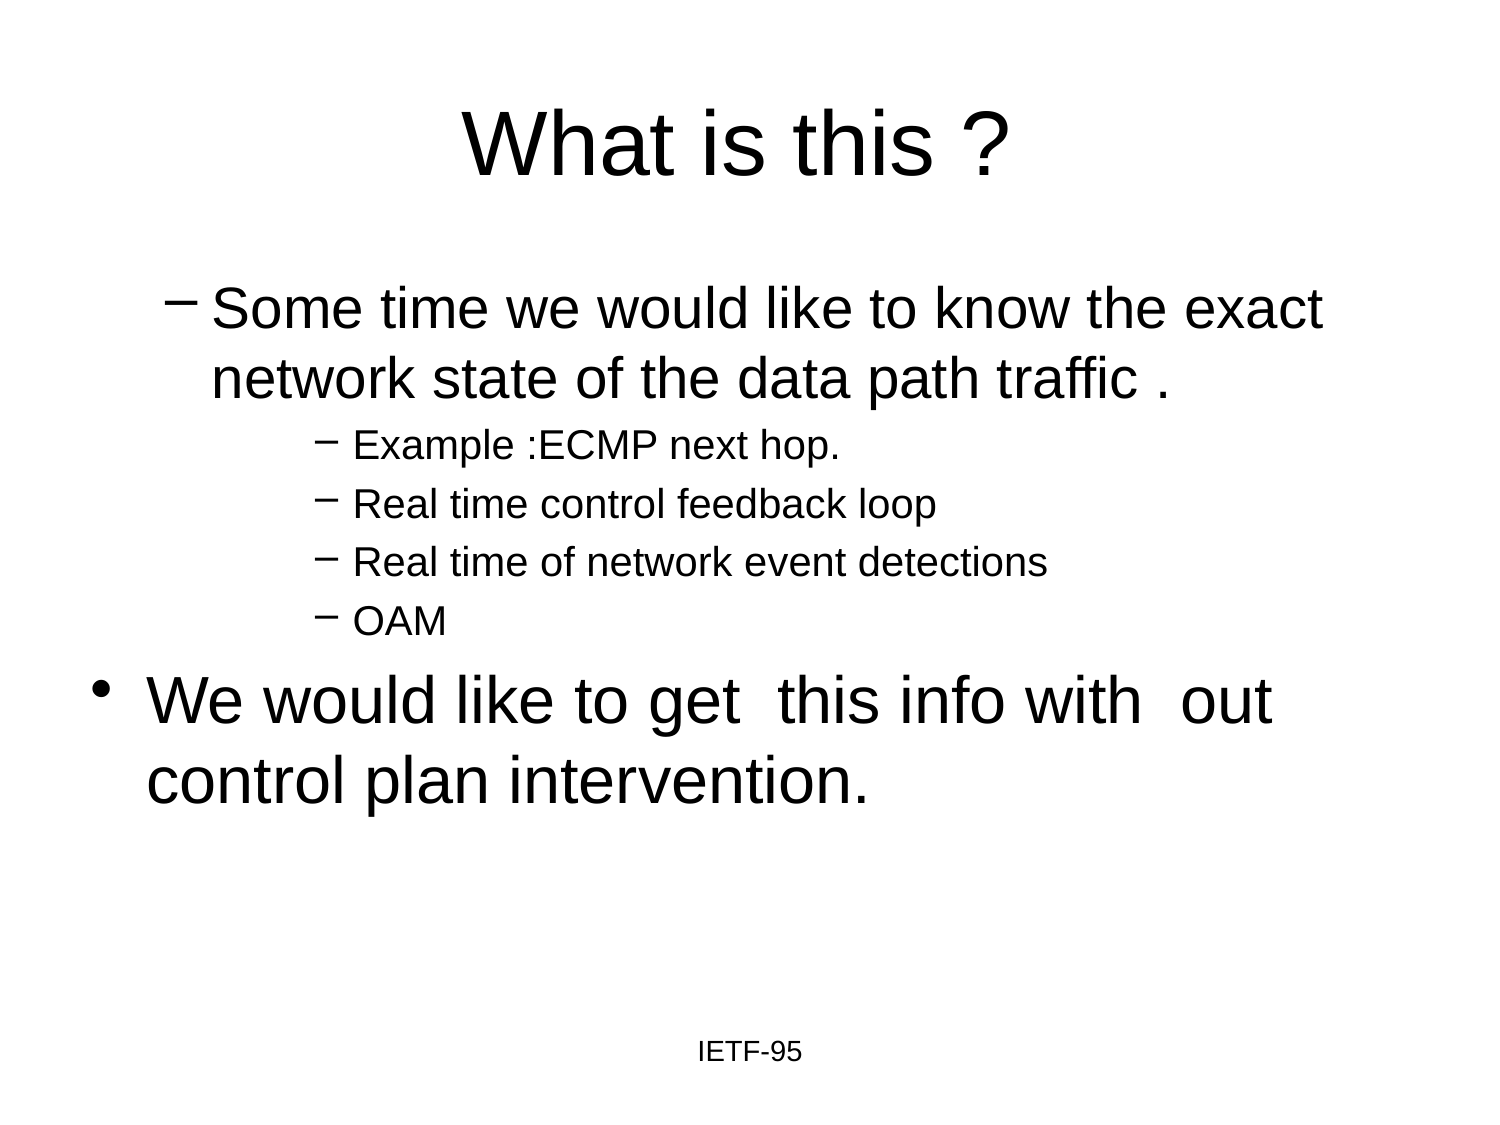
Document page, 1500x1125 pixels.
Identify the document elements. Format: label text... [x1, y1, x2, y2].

footer IETF-95 [512, 1024, 988, 1103]
list Some time we would like to know the exact network state of the data path traffic . Example :ECMP next hop. Real time control feedback loop Real time of network event detections OAM We would like to get this info with out control plan intervention. [75, 262, 1425, 1005]
title What is this ? [75, 45, 1425, 233]
